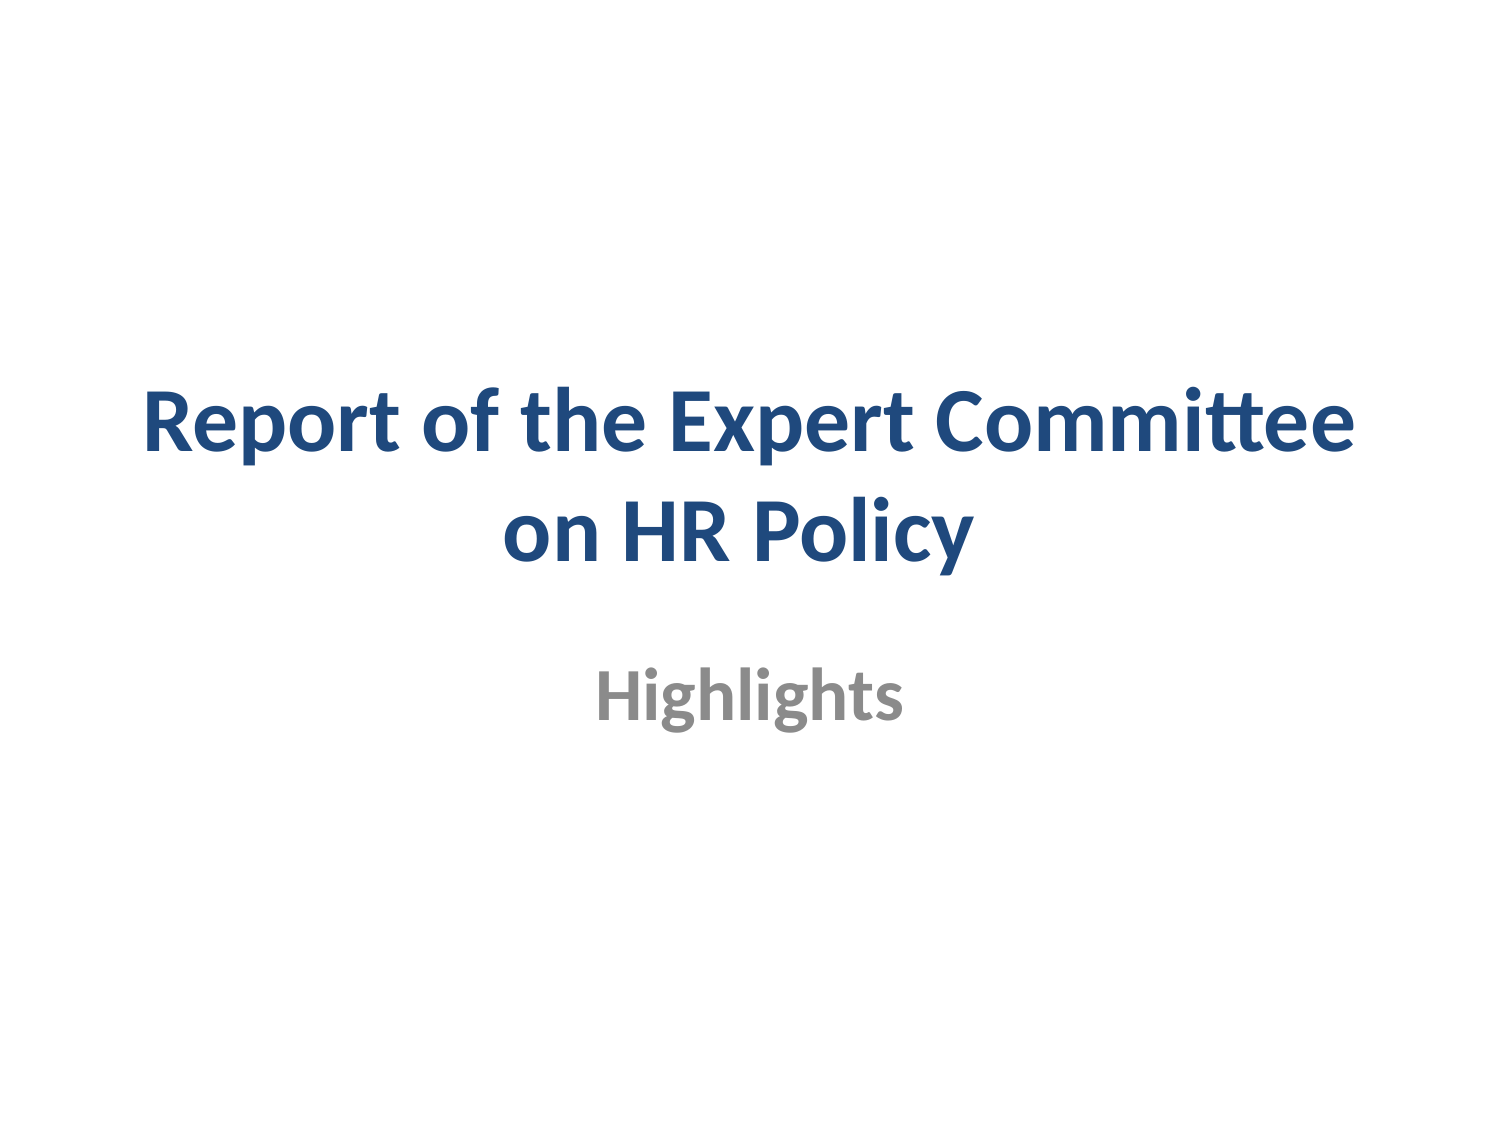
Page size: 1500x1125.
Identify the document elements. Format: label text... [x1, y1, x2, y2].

subtitle Highlights [225, 637, 1275, 925]
title Report of the Expert Committee on HR Policy [112, 349, 1388, 591]
